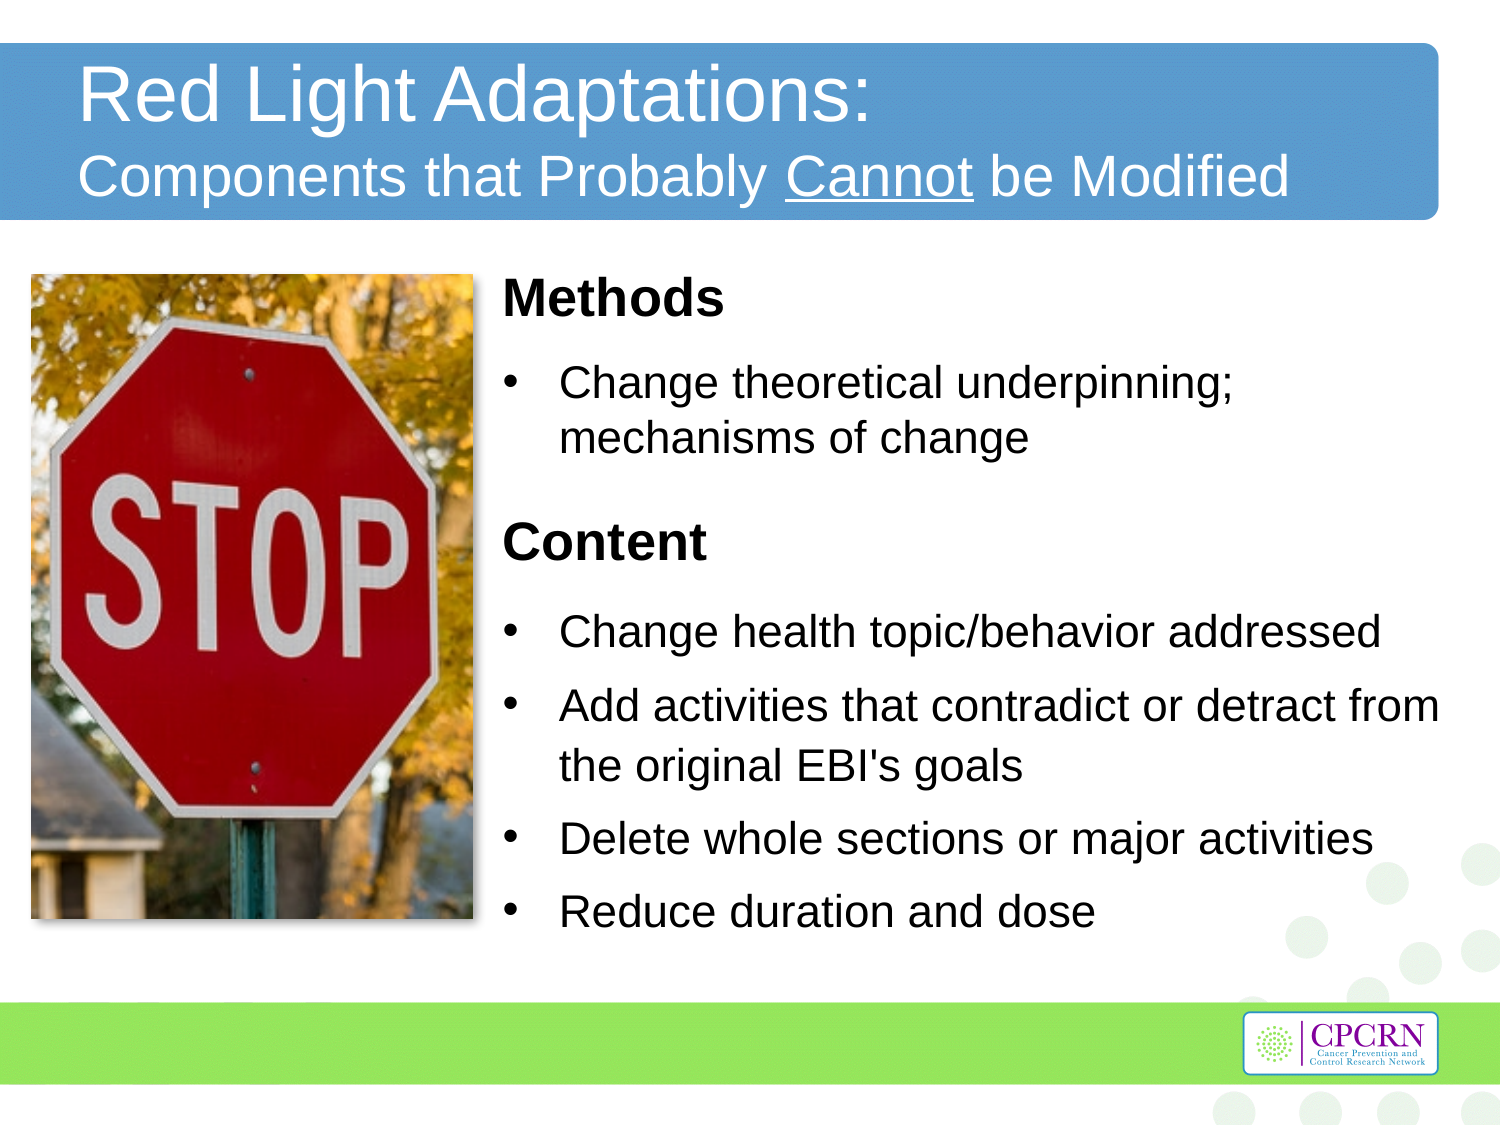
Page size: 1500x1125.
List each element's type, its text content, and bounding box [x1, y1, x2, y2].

list Methods Change theoretical underpinning; mechanisms of change Content Change health topic/behavior addressed Add activities that contradict or detract from the original EBI's goals Delete whole sections or major activities Reduce duration and dose [487, 255, 1475, 998]
picture [0, 0, 1500, 1125]
title Red Light Adaptations: Components that Probably Cannot be Modified [62, 31, 1500, 219]
